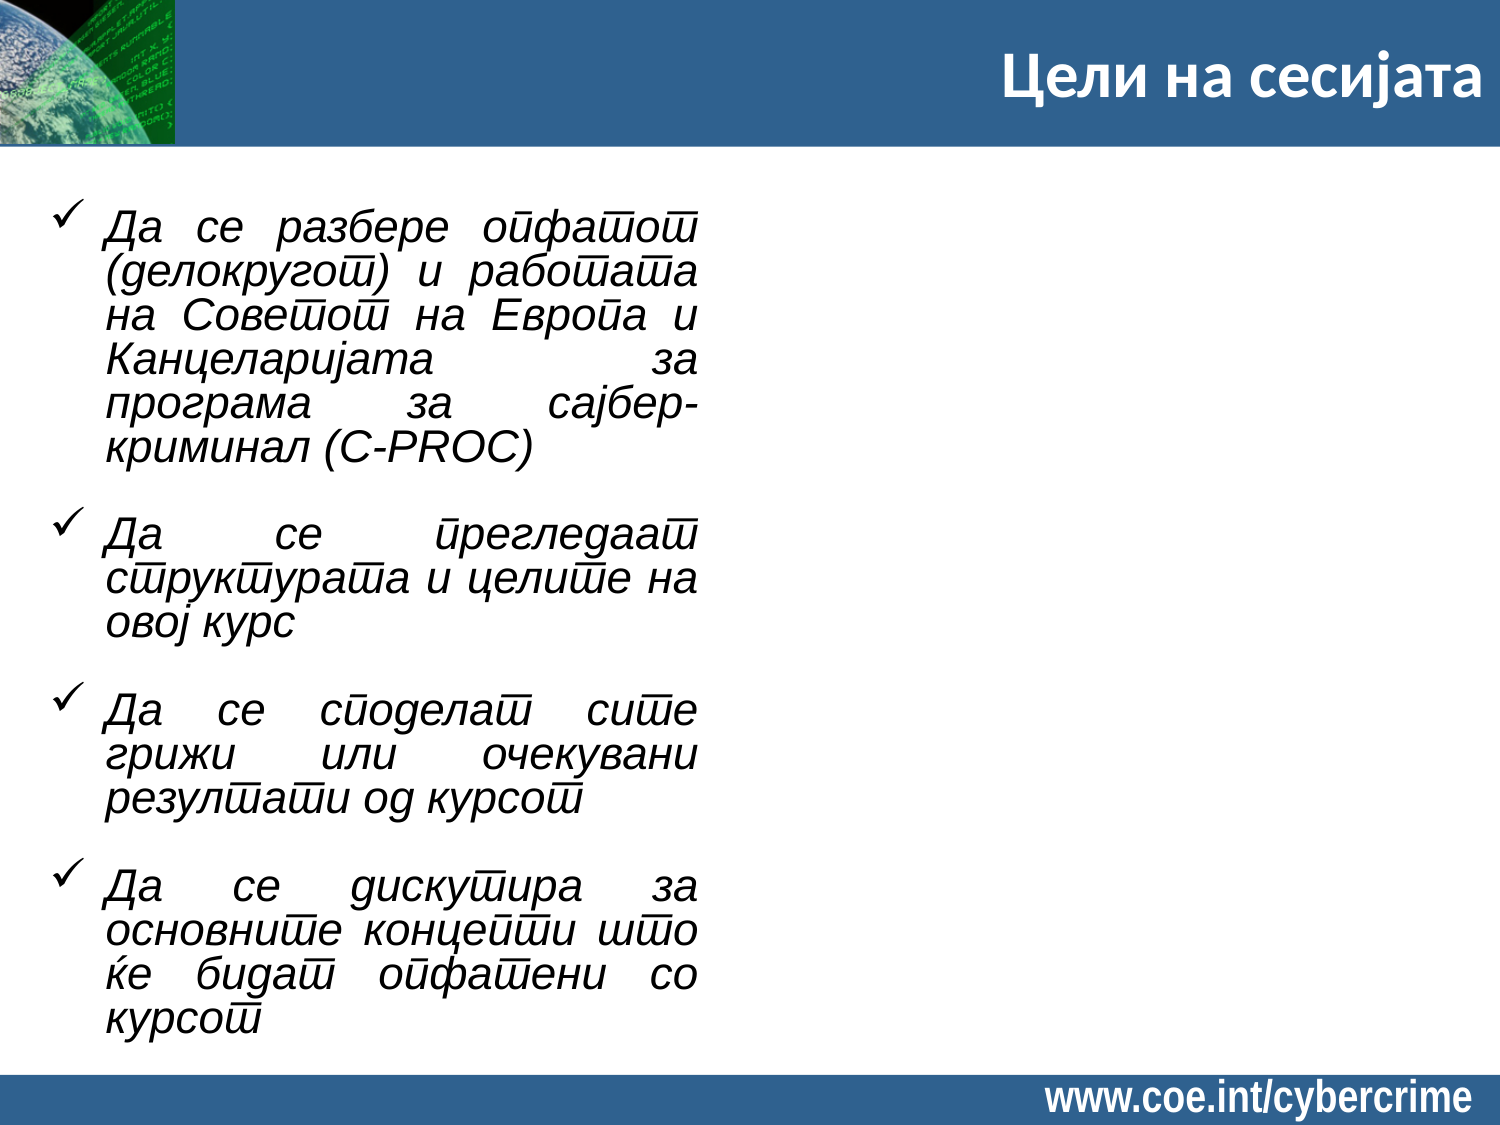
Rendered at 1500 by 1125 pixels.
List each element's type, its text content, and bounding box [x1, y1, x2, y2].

text_box www.coe.int/cybercrime [1030, 1059, 1500, 1125]
text_box [0, 1073, 1030, 1125]
picture [0, 0, 175, 144]
text_box Да се разбере опфатот (делокругот) и работата на Советот на Европа и Канцеларијата за програма за сајбер-криминал (C-PROC) Да се прегледаат структурата и целите на овој курс Да се споделат сите грижи или очекувани резултати од курсот Да се дискутира за основните концепти што ќе бидат опфатени со курсот [34, 200, 714, 1094]
text_box Цели на сесијата [177, 0, 1500, 149]
